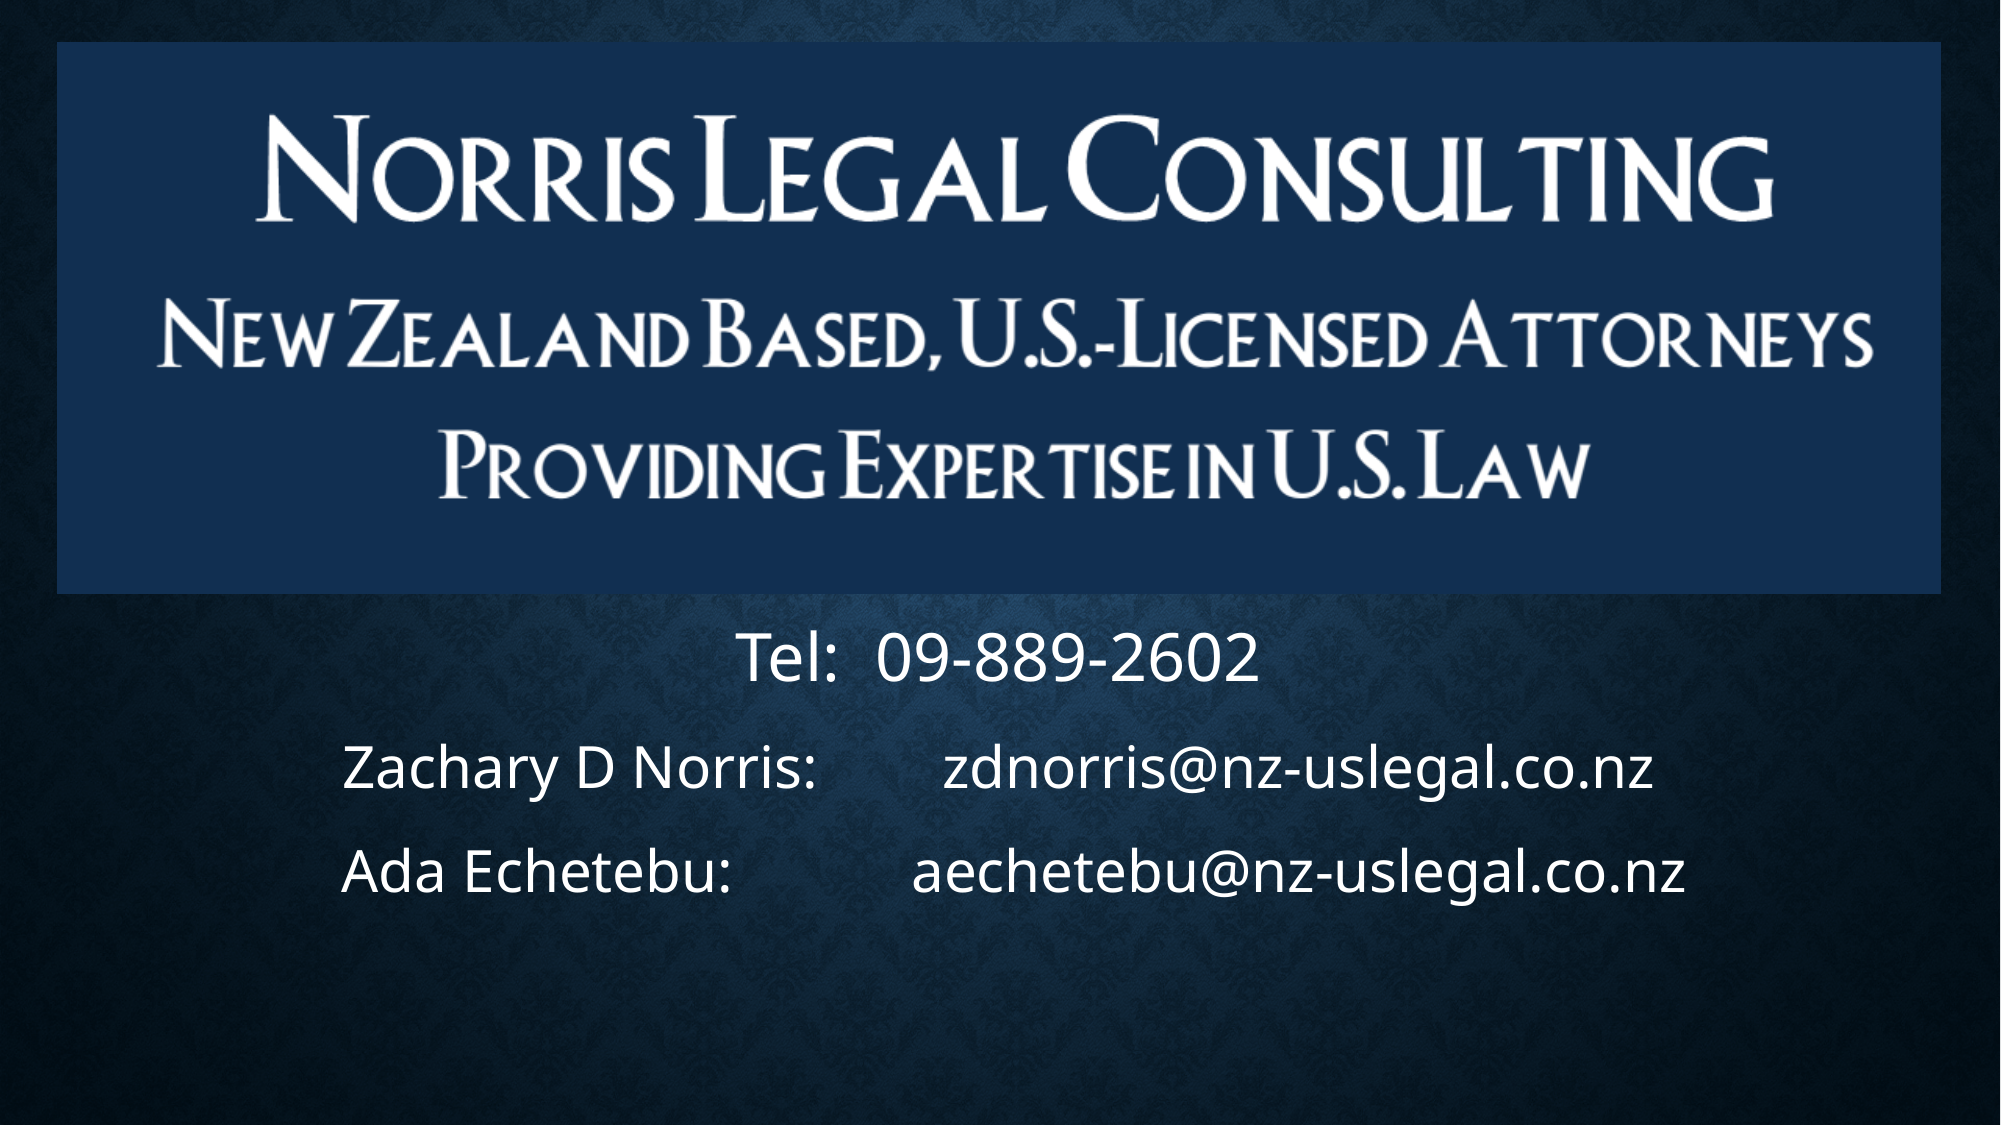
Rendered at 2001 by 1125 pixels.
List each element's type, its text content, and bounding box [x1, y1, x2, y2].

list Tel: 09-889-2602 Zachary D Norris: zdnorris@nz-uslegal.co.nz Ada Echetebu: aechetebu@nz-uslegal.co.nz [149, 608, 1849, 945]
picture [57, 41, 1941, 595]
